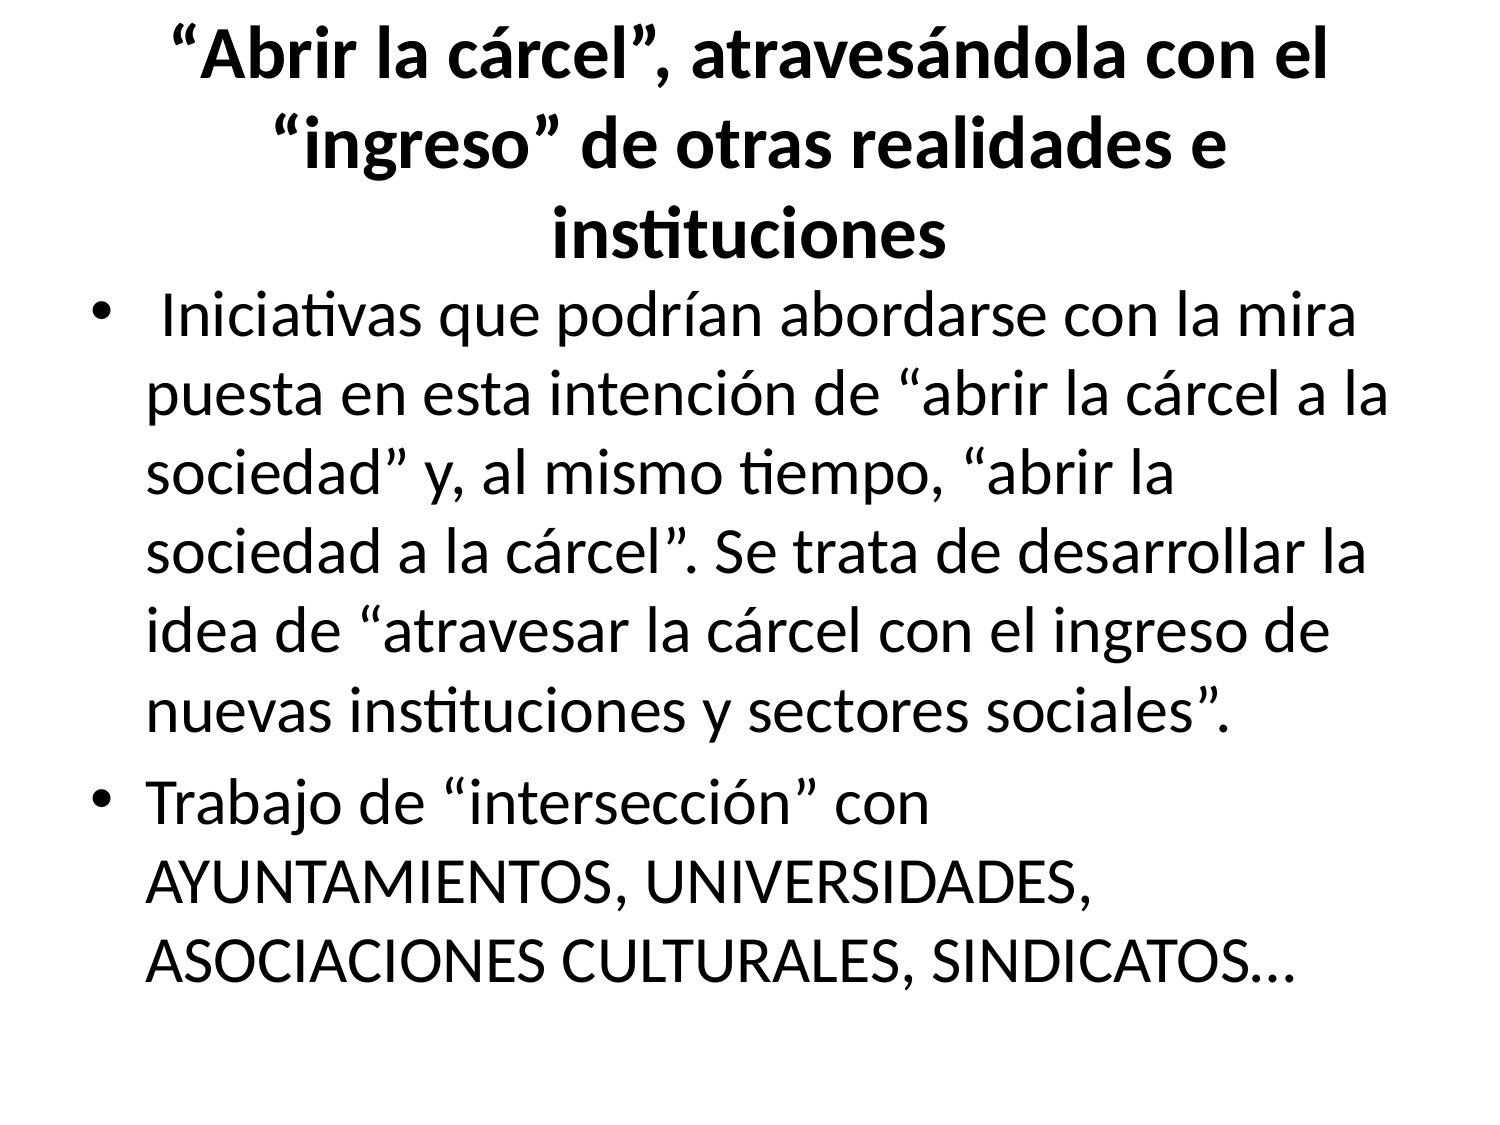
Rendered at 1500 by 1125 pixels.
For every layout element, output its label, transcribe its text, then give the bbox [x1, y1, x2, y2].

title “Abrir la cárcel”, atravesándola con el “ingreso” de otras realidades e instituciones [75, 45, 1425, 233]
list Iniciativas que podrían abordarse con la mira puesta en esta intención de “abrir la cárcel a la sociedad” y, al mismo tiempo, “abrir la sociedad a la cárcel”. Se trata de desarrollar la idea de “atravesar la cárcel con el ingreso de nuevas instituciones y sectores sociales”. Trabajo de “intersección” con AYUNTAMIENTOS, UNIVERSIDADES, ASOCIACIONES CULTURALES, SINDICATOS… [75, 262, 1425, 1005]
